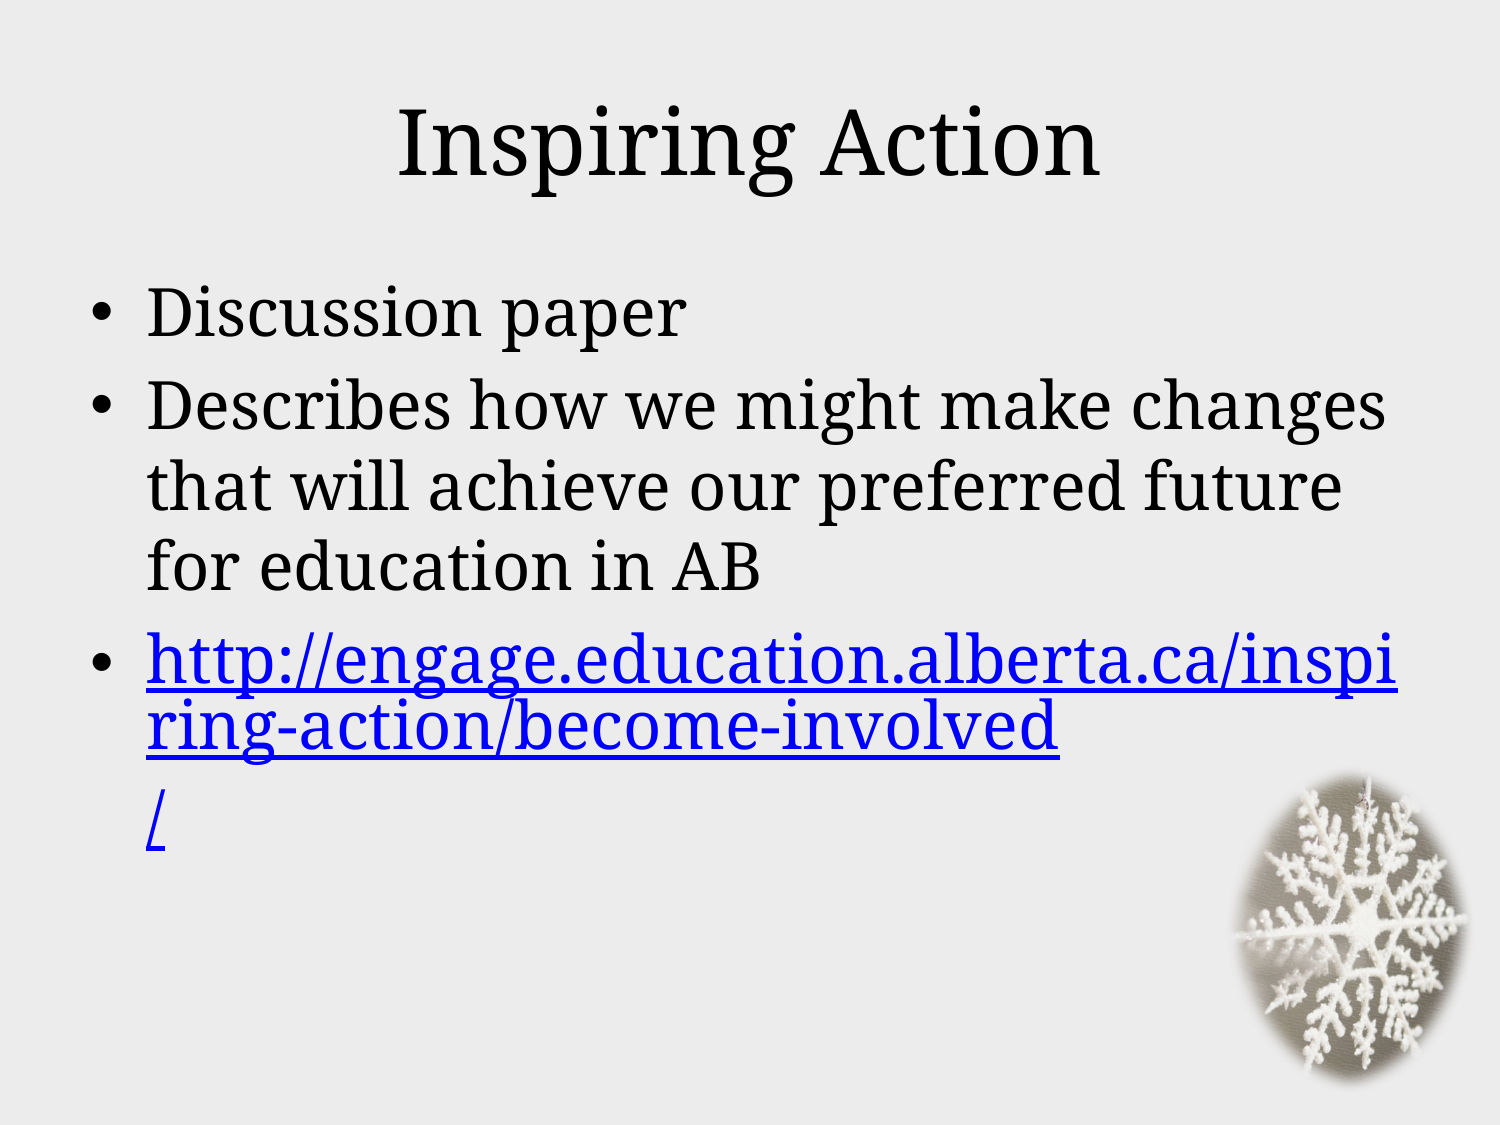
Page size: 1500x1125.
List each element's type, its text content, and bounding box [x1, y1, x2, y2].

title Inspiring Action [75, 45, 1425, 233]
list Discussion paper Describes how we might make changes that will achieve our preferred future for education in AB http://engage.education.alberta.ca/inspiring-action/become-involved/ [75, 262, 1425, 1005]
picture [1270, 844, 1452, 1070]
